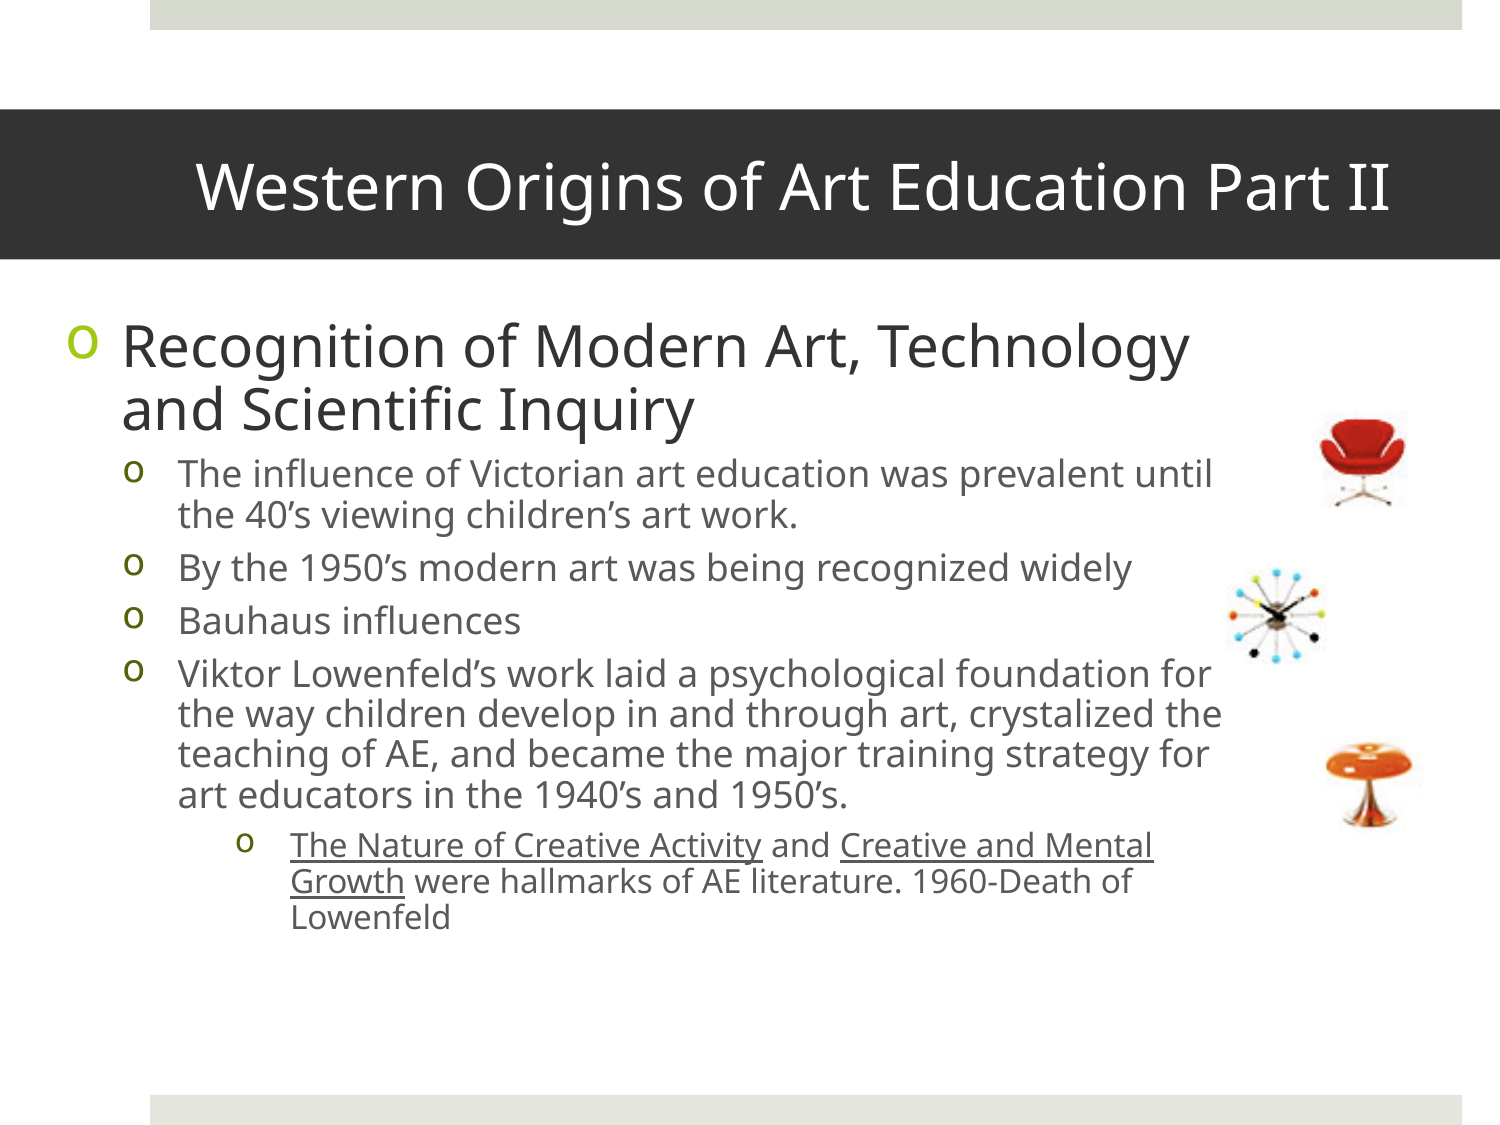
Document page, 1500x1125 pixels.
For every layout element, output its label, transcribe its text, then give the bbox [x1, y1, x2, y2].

list Recognition of Modern Art, Technology and Scientific Inquiry The influence of Victorian art education was prevalent until the 40’s viewing children’s art work. By the 1950’s modern art was being recognized widely Bauhaus influences Viktor Lowenfeld’s work laid a psychological foundation for the way children develop in and through art, crystalized the teaching of AE, and became the major training strategy for art educators in the 1940’s and 1950’s. The Nature of Creative Activity and Creative and Mental Growth were hallmarks of AE literature. 1960-Death of Lowenfeld [50, 309, 1250, 1088]
title Western Origins of Art Education Part II [0, 109, 1500, 260]
picture [1311, 399, 1424, 518]
picture [1324, 724, 1426, 838]
picture [1211, 561, 1345, 678]
